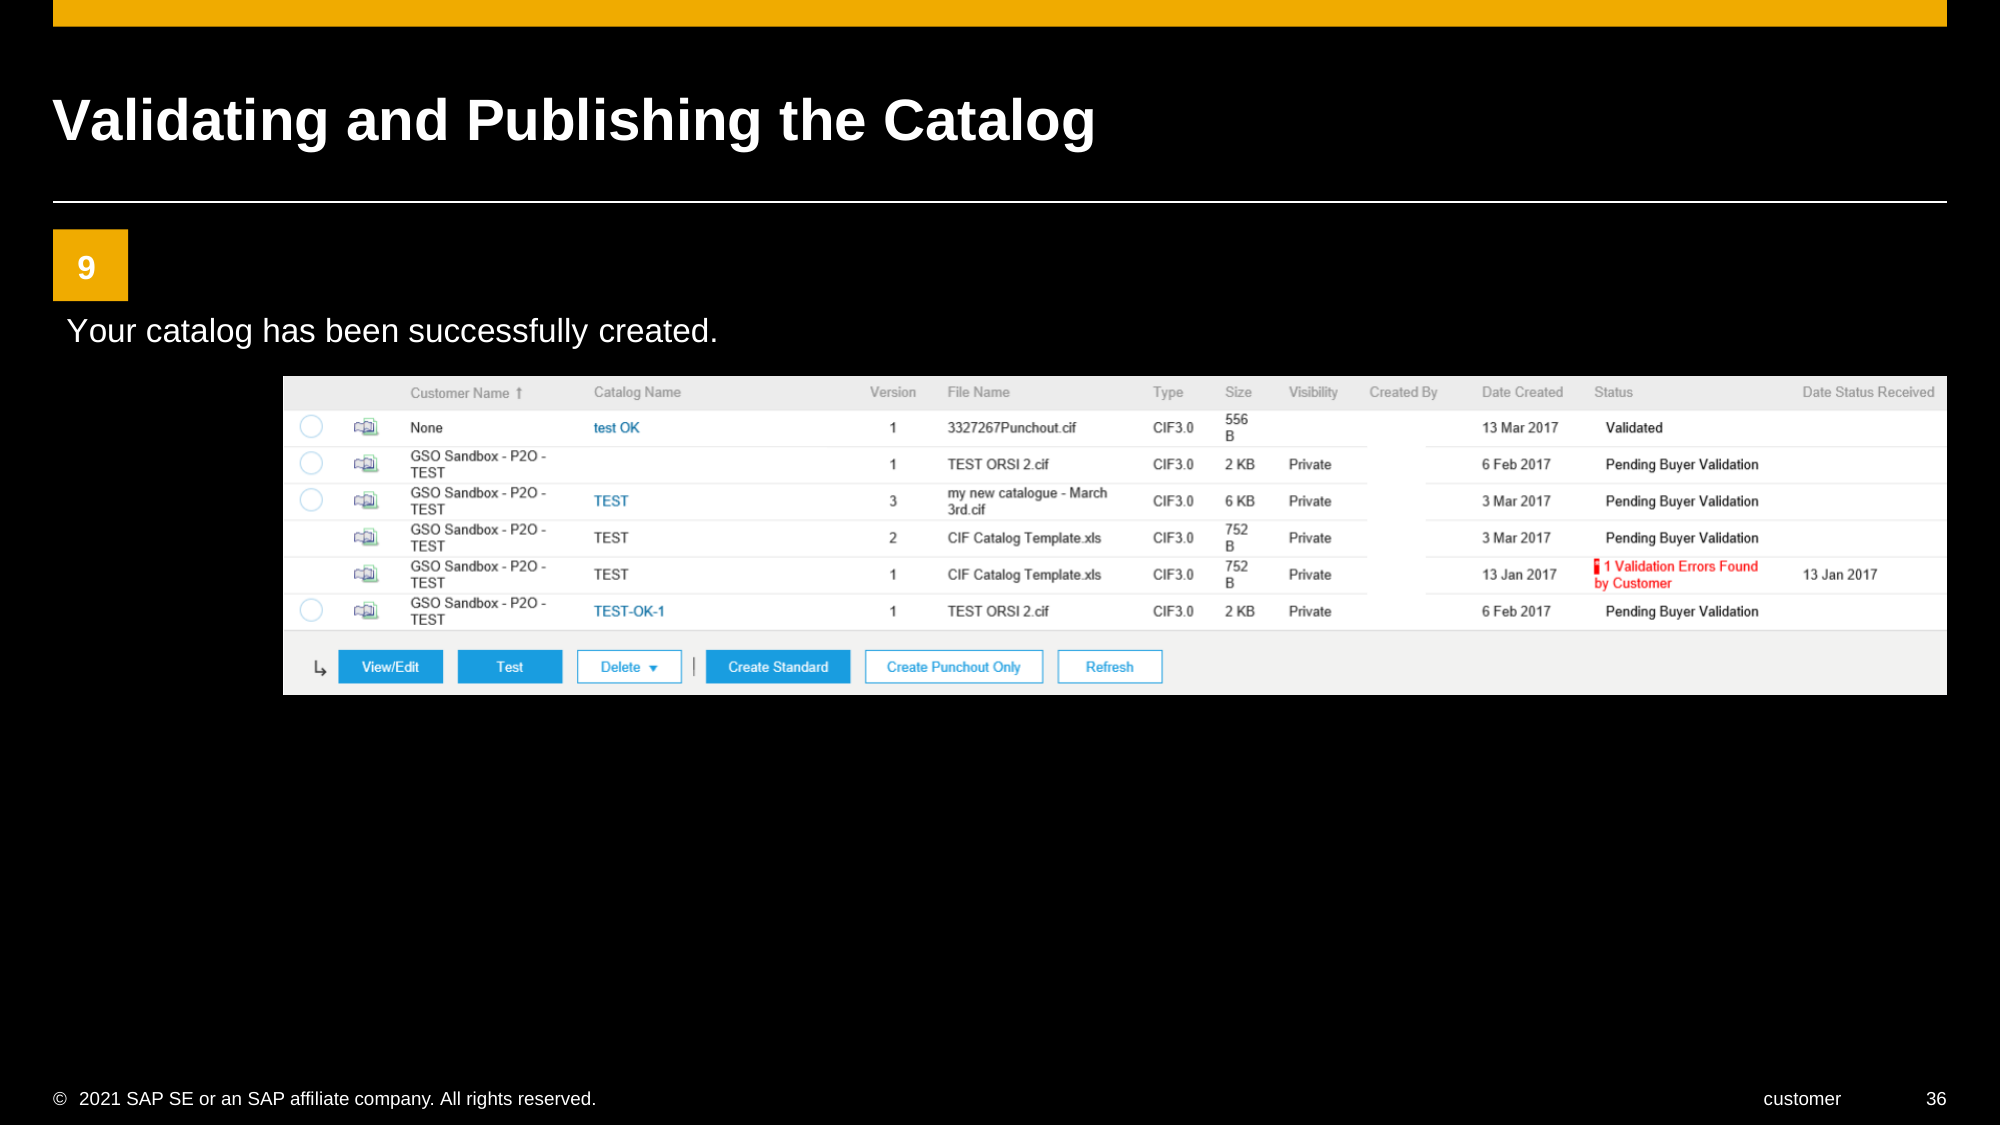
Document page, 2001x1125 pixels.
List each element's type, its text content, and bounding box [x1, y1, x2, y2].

text_box 9 [77, 246, 96, 287]
text_box © 2021 SAP SE or an SAP affiliate company. All rights reserved. customer 36 [53, 1087, 1947, 1110]
text_box [52, 0, 1948, 27]
picture [283, 376, 1948, 695]
text_box Your catalog has been successfully created. [66, 309, 719, 350]
text_box Validating and Publishing the Catalog [52, 82, 1098, 153]
text_box [52, 228, 129, 302]
text_box [0, 0, 2000, 1125]
